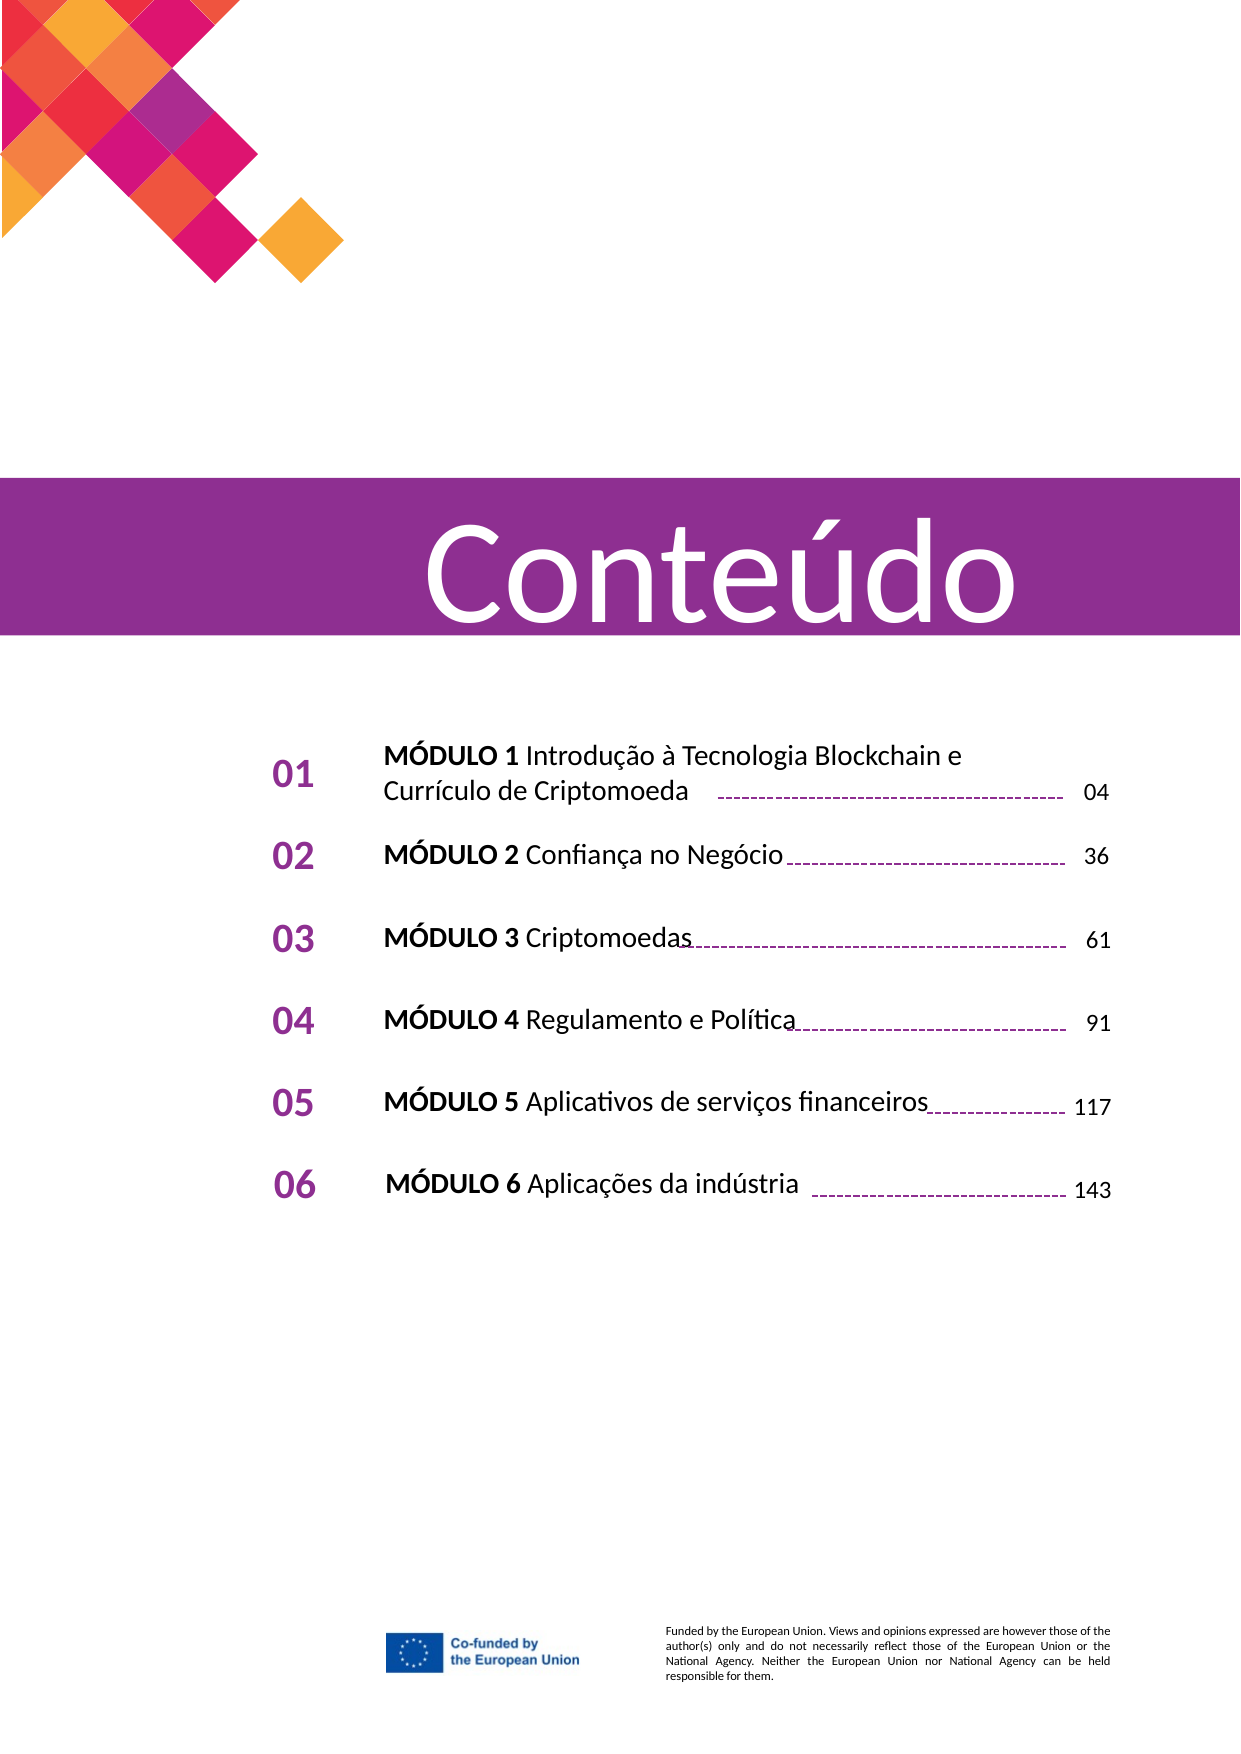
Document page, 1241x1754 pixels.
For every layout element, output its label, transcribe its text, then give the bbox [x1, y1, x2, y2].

list MÓDULO 3 Criptomoedas [368, 906, 951, 965]
text_box 143 [1052, 1160, 1127, 1218]
list MÓDULO 5 Aplicativos de serviços financeiros [368, 1071, 951, 1129]
list MÓDULO 2 Confiança no Negócio [368, 824, 951, 882]
list 01 [240, 742, 347, 800]
list 03 [240, 906, 347, 965]
list MÓDULO 4 Regulamento e Política [368, 989, 951, 1047]
text_box 61 [1051, 909, 1127, 967]
text_box 36 [1050, 826, 1125, 884]
list MÓDULO 6 Aplicações da indústria [370, 1153, 952, 1211]
text_box 117 [1052, 1076, 1127, 1134]
list 02 [240, 824, 347, 882]
list 04 [240, 989, 347, 1047]
list Conteúdo [408, 464, 1175, 697]
list MÓDULO 1 Introdução à Tecnologia Blockchain e Currículo de Criptomoeda [368, 742, 1021, 800]
picture [386, 1630, 581, 1676]
text_box 91 [1051, 993, 1127, 1051]
list 05 [240, 1071, 347, 1129]
list 06 [242, 1153, 349, 1211]
text_box 04 [1050, 762, 1125, 820]
